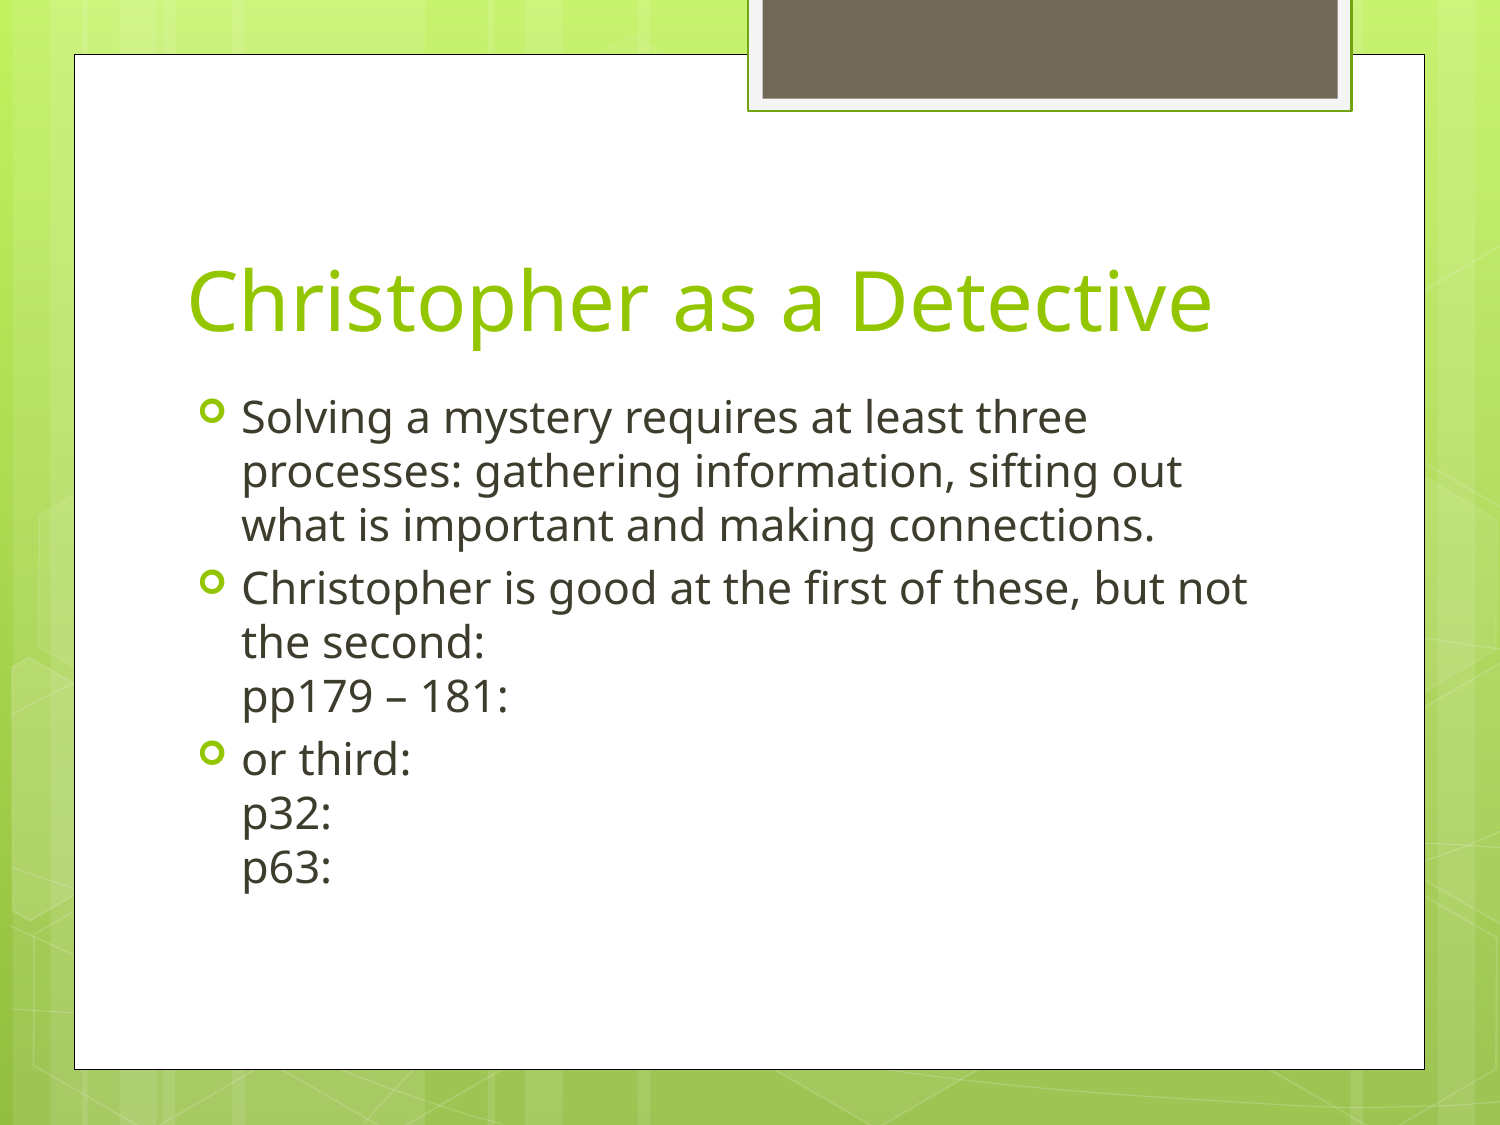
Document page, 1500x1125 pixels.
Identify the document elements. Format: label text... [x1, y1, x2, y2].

list Solving a mystery requires at least three processes: gathering information, sifting out what is important and making connections. Christopher is good at the first of these, but not the second: pp179 – 181: or third: p32: p63: [171, 381, 1283, 957]
title Christopher as a Detective [171, 168, 1324, 357]
